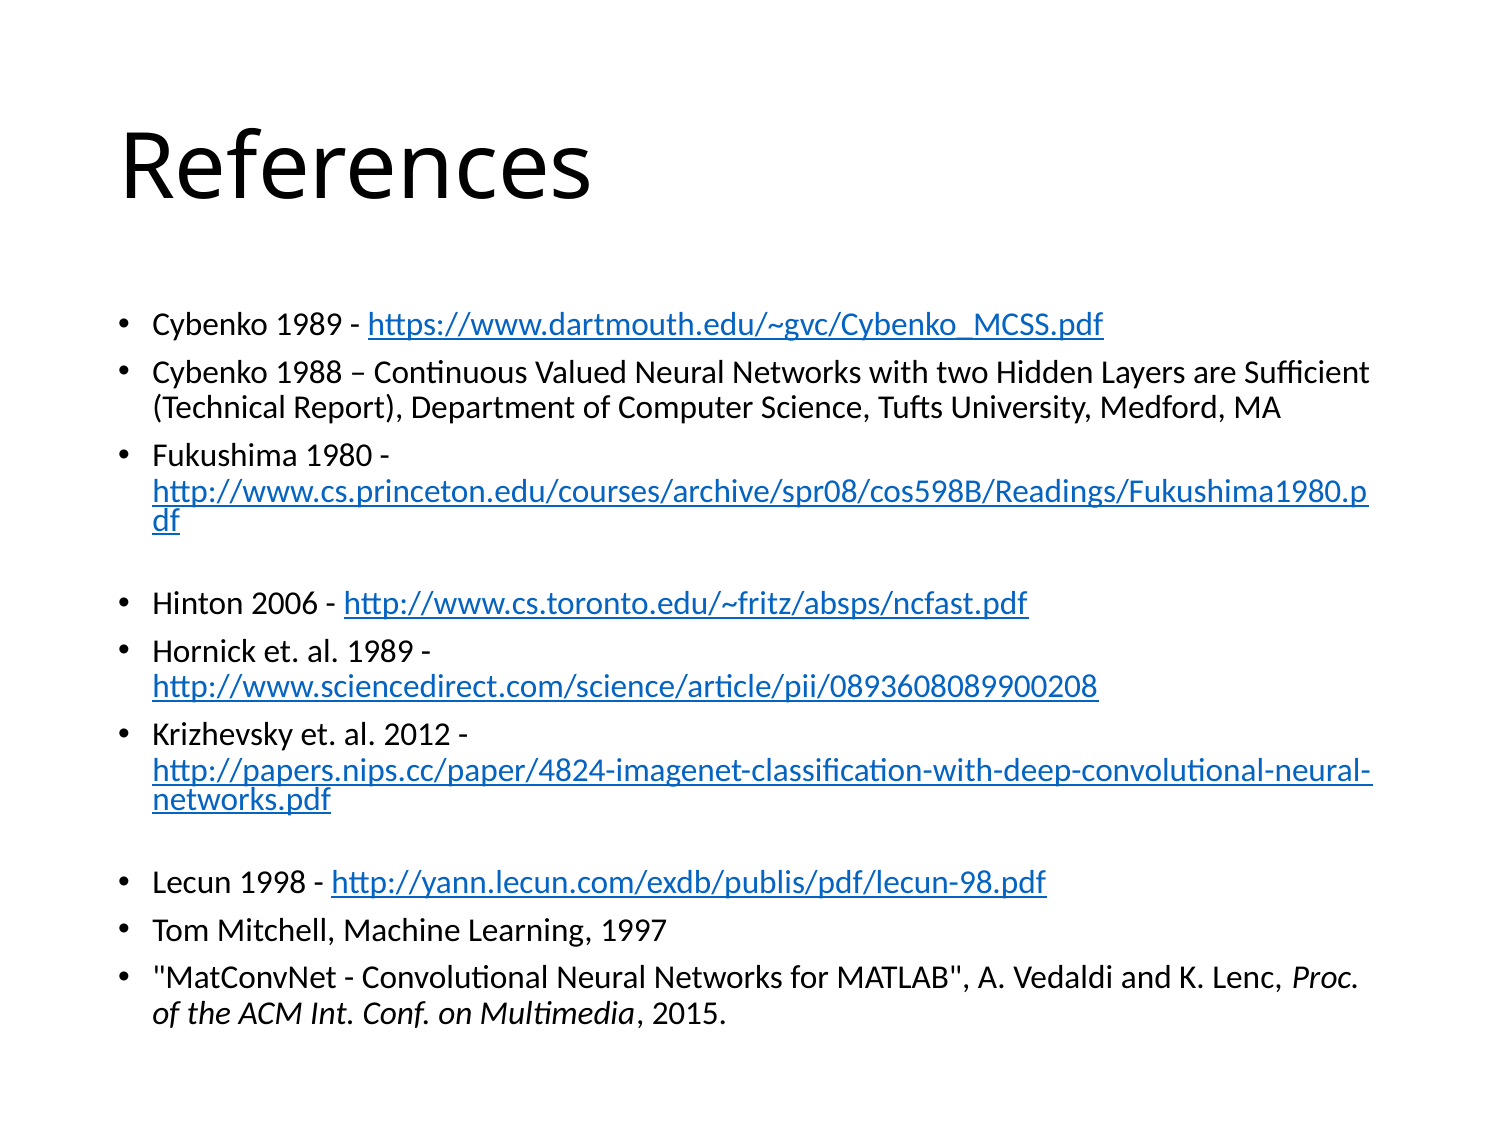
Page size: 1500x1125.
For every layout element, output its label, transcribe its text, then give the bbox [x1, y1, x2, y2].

list Cybenko 1989 - https://www.dartmouth.edu/~gvc/Cybenko_MCSS.pdf Cybenko 1988 – Continuous Valued Neural Networks with two Hidden Layers are Sufficient (Technical Report), Department of Computer Science, Tufts University, Medford, MA Fukushima 1980 - http://www.cs.princeton.edu/courses/archive/spr08/cos598B/Readings/Fukushima1980.pdf Hinton 2006 - http://www.cs.toronto.edu/~fritz/absps/ncfast.pdf Hornick et. al. 1989 - http://www.sciencedirect.com/science/article/pii/0893608089900208 Krizhevsky et. al. 2012 - http://papers.nips.cc/paper/4824-imagenet-classification-with-deep-convolutional-neural-networks.pdf Lecun 1998 - http://yann.lecun.com/exdb/publis/pdf/lecun-98.pdf Tom Mitchell, Machine Learning, 1997 "MatConvNet - Convolutional Neural Networks for MATLAB", A. Vedaldi and K. Lenc, Proc. of the ACM Int. Conf. on Multimedia, 2015. [103, 299, 1397, 1014]
title References [103, 59, 1397, 278]
